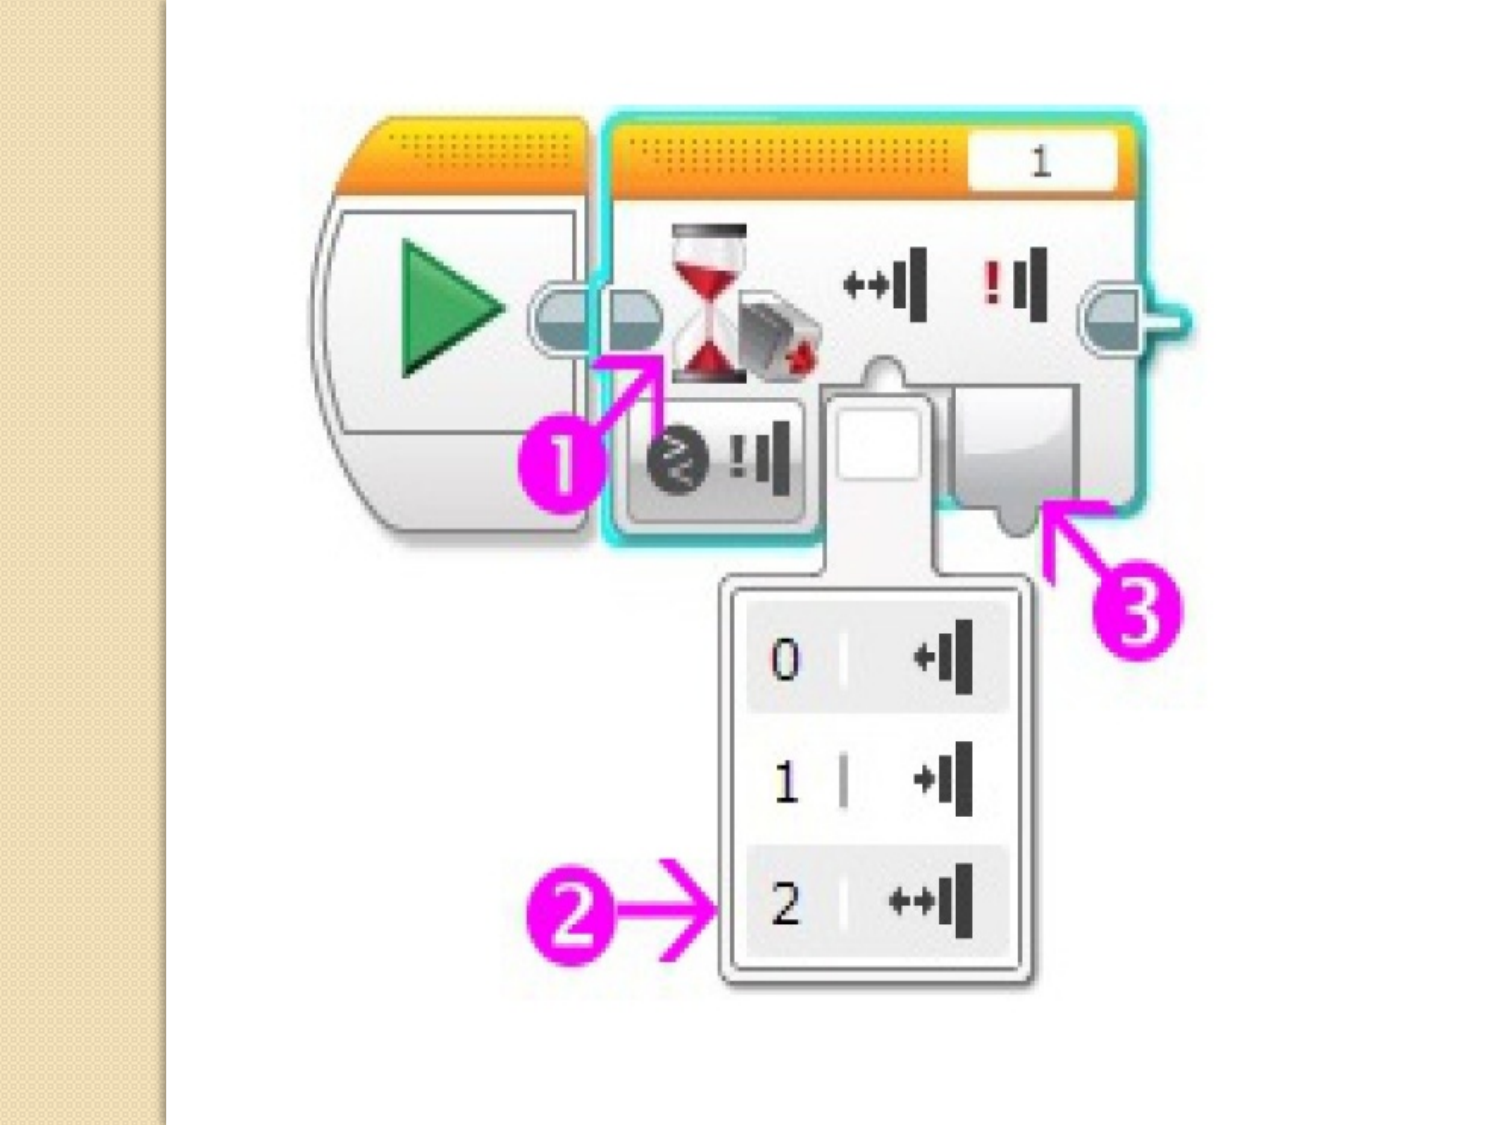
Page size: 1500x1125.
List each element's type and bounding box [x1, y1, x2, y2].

picture [170, 0, 1500, 1125]
